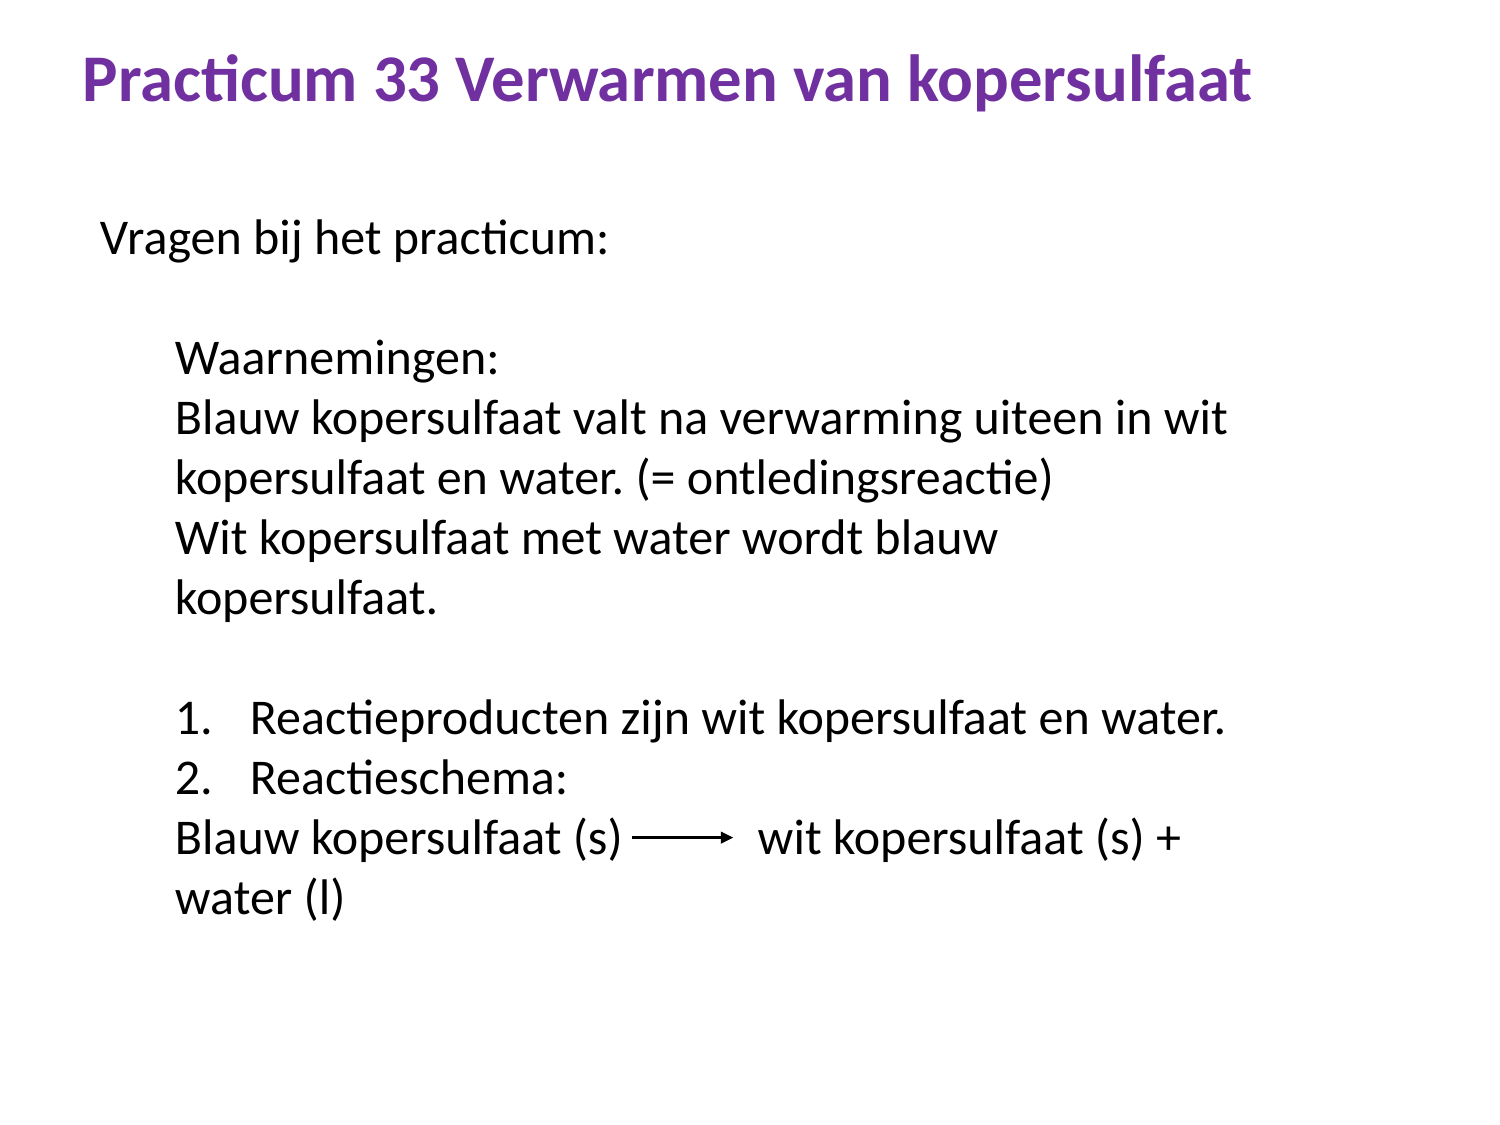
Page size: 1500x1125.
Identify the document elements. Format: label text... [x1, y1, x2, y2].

title Practicum 33 Verwarmen van kopersulfaat [67, 26, 1466, 125]
text_box Vragen bij het practicum: Waarnemingen: Blauw kopersulfaat valt na verwarming uiteen in wit kopersulfaat en water. (= ontledingsreactie) Wit kopersulfaat met water wordt blauw kopersulfaat. Reactieproducten zijn wit kopersulfaat en water. Reactieschema: Blauw kopersulfaat (s) wit kopersulfaat (s) + water (l) [85, 197, 1254, 993]
